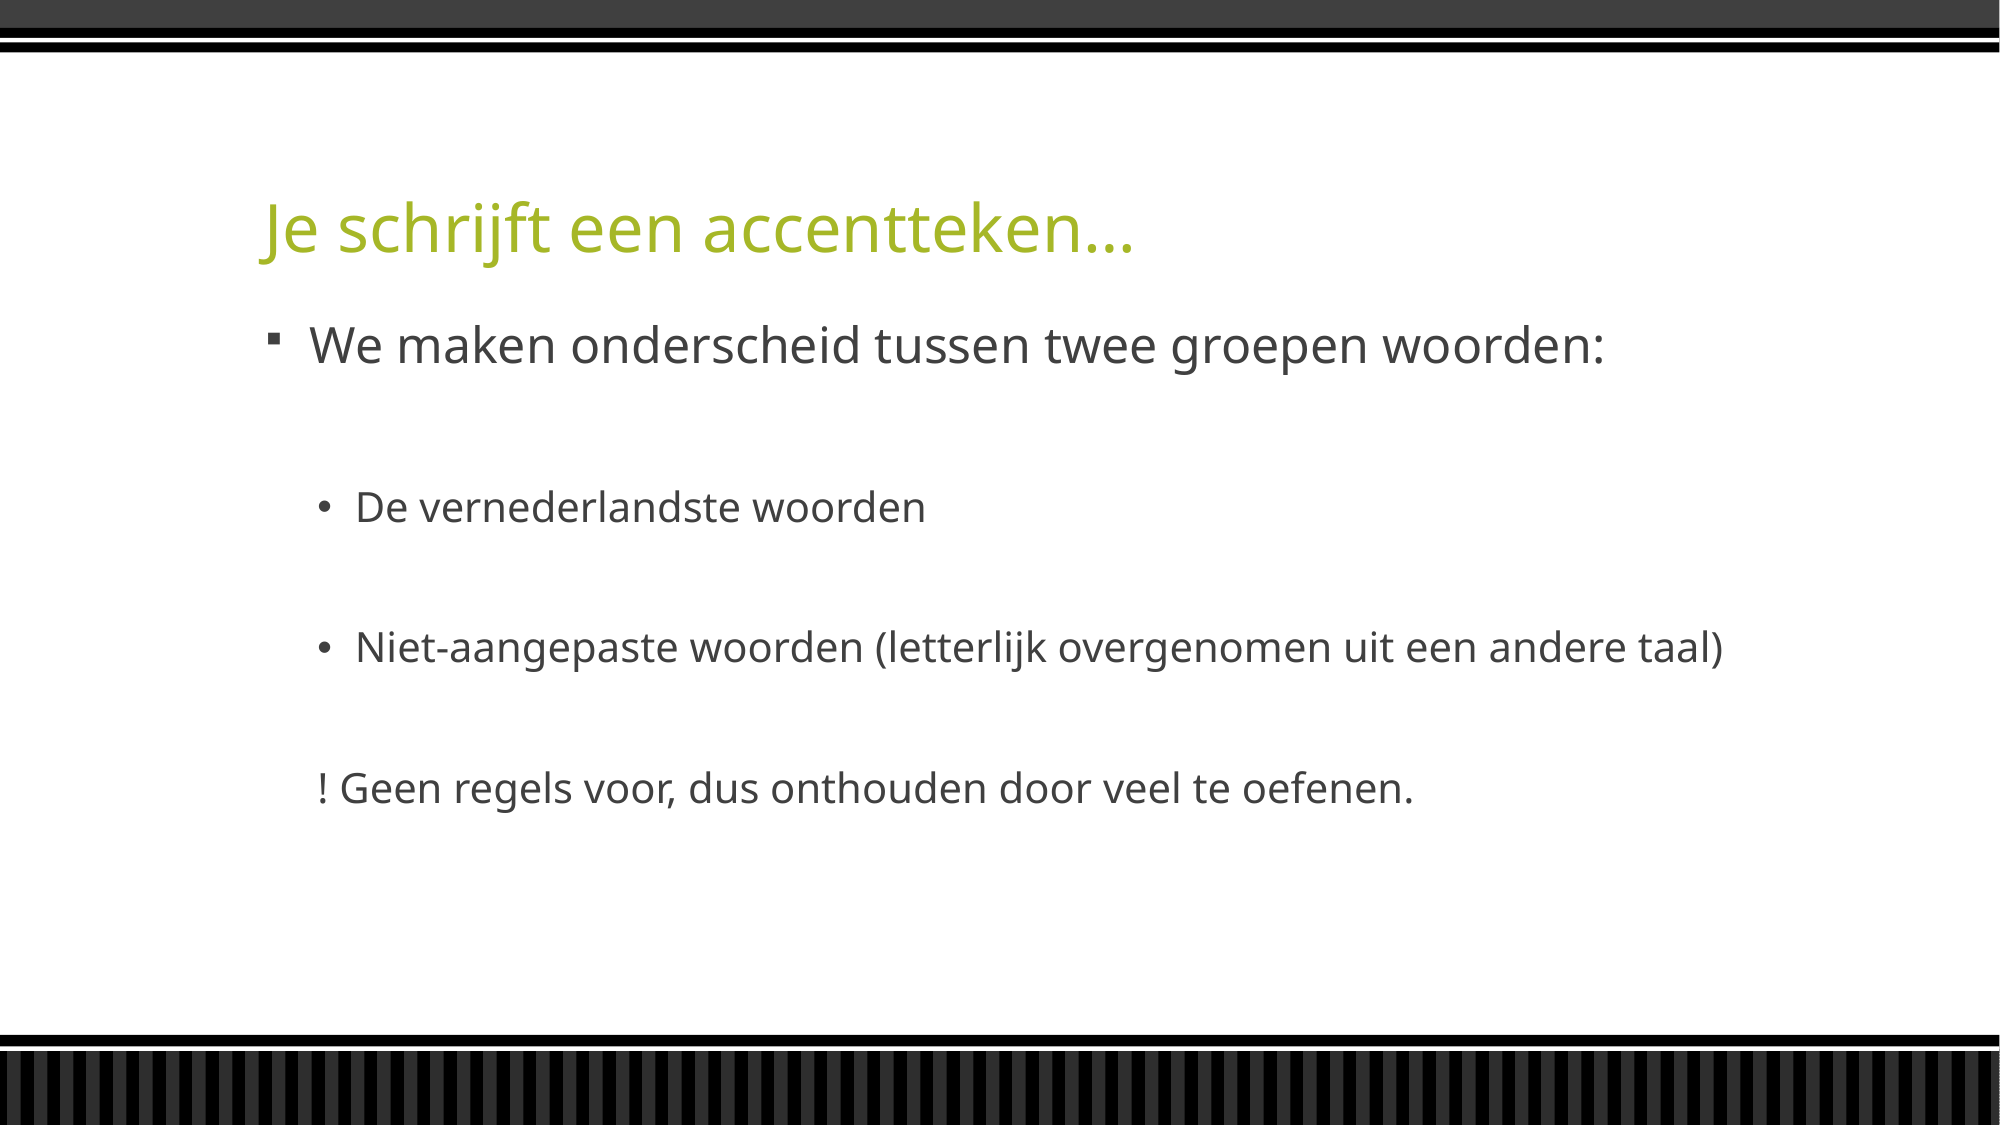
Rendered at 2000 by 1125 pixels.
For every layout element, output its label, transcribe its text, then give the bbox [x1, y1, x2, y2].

title Je schrijft een accentteken… [249, 99, 1750, 275]
list We maken onderscheid tussen twee groepen woorden: De vernederlandste woorden Niet-aangepaste woorden (letterlijk overgenomen uit een andere taal) ! Geen regels voor, dus onthouden door veel te oefenen. [249, 312, 1750, 988]
